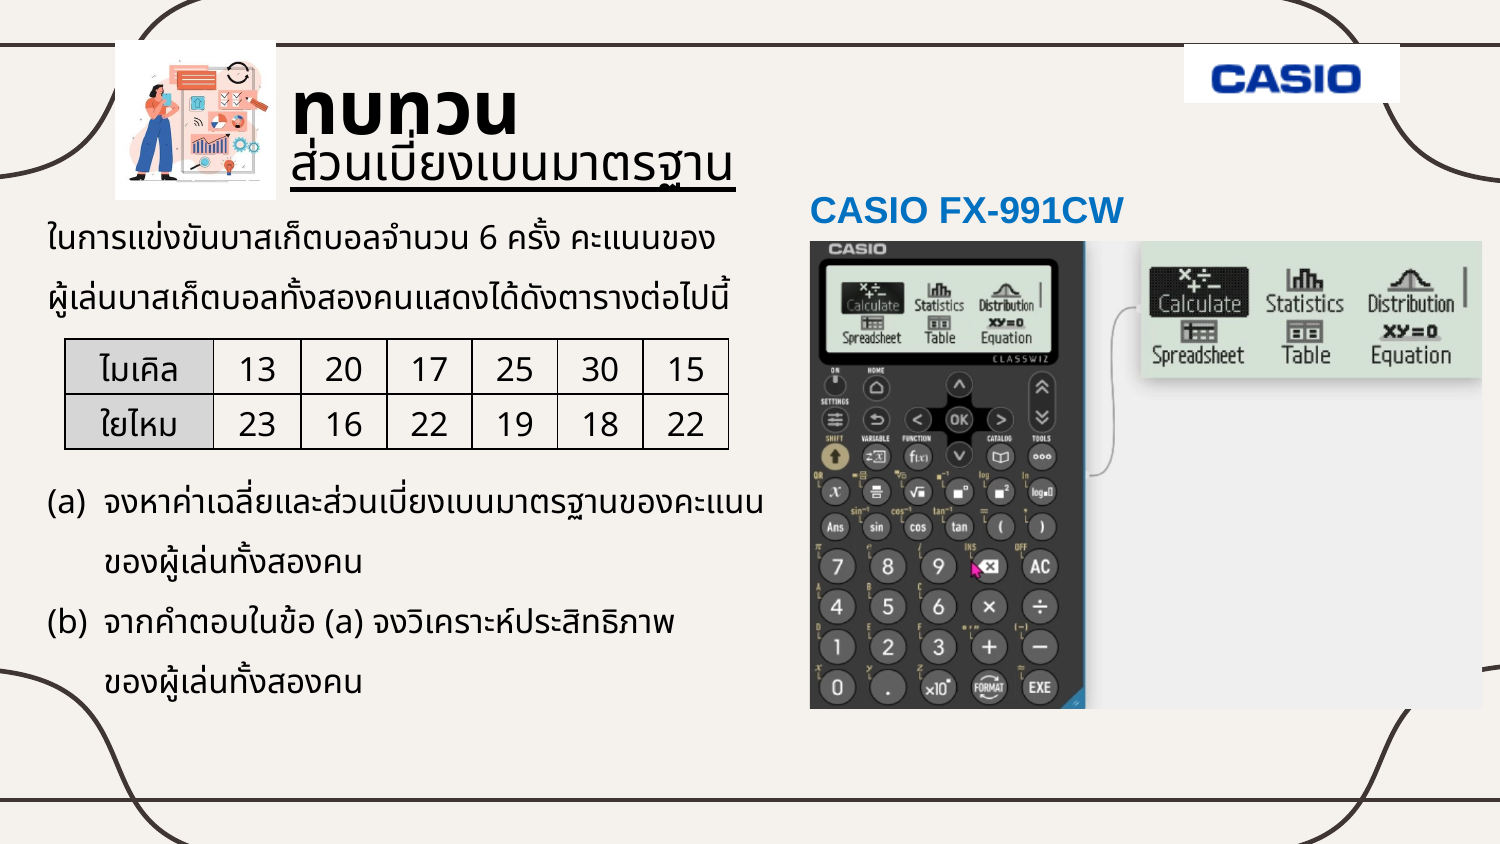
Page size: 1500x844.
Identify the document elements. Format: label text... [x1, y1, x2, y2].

table_cell 19 [473, 395, 557, 448]
text_box ในการแข่งขันบาสเก็ตบอลจำนวน 6 ครั้ง คะแนนของ ผู้เล่นบาสเก็ตบอลทั้งสองคนแสดงได้ดังตารางต่อไปนี้ จงหาค่าเฉลี่ยและส่วนเบี่ยงเบนมาตรฐานของคะแนนของผู้เล่นทั้งสองคน จากคำตอบในข้อ (a) จงวิเคราะห์ประสิทธิภาพ ของผู้เล่นทั้งสองคน [32, 188, 810, 708]
table_cell ใยไหม [66, 395, 213, 448]
table_cell 16 [302, 395, 386, 448]
text_box ทบทวน [275, 0, 861, 87]
title ส่วนเบี่ยงเบนมาตรฐาน [275, 115, 942, 209]
table_cell 23 [214, 395, 300, 448]
table_header 20 [302, 340, 386, 393]
table_header 13 [214, 340, 300, 393]
picture [1183, 44, 1400, 103]
table_header 15 [644, 340, 728, 393]
table_cell 22 [644, 395, 728, 448]
table_header 25 [473, 340, 557, 393]
picture [809, 241, 1483, 709]
picture [115, 39, 276, 200]
table_header ไมเคิล [66, 340, 213, 393]
table_header 17 [388, 340, 471, 393]
text_box CASIO FX-991CW [794, 178, 1142, 239]
table_cell 22 [388, 395, 471, 448]
table_header 30 [558, 340, 642, 393]
table_cell 18 [558, 395, 642, 448]
